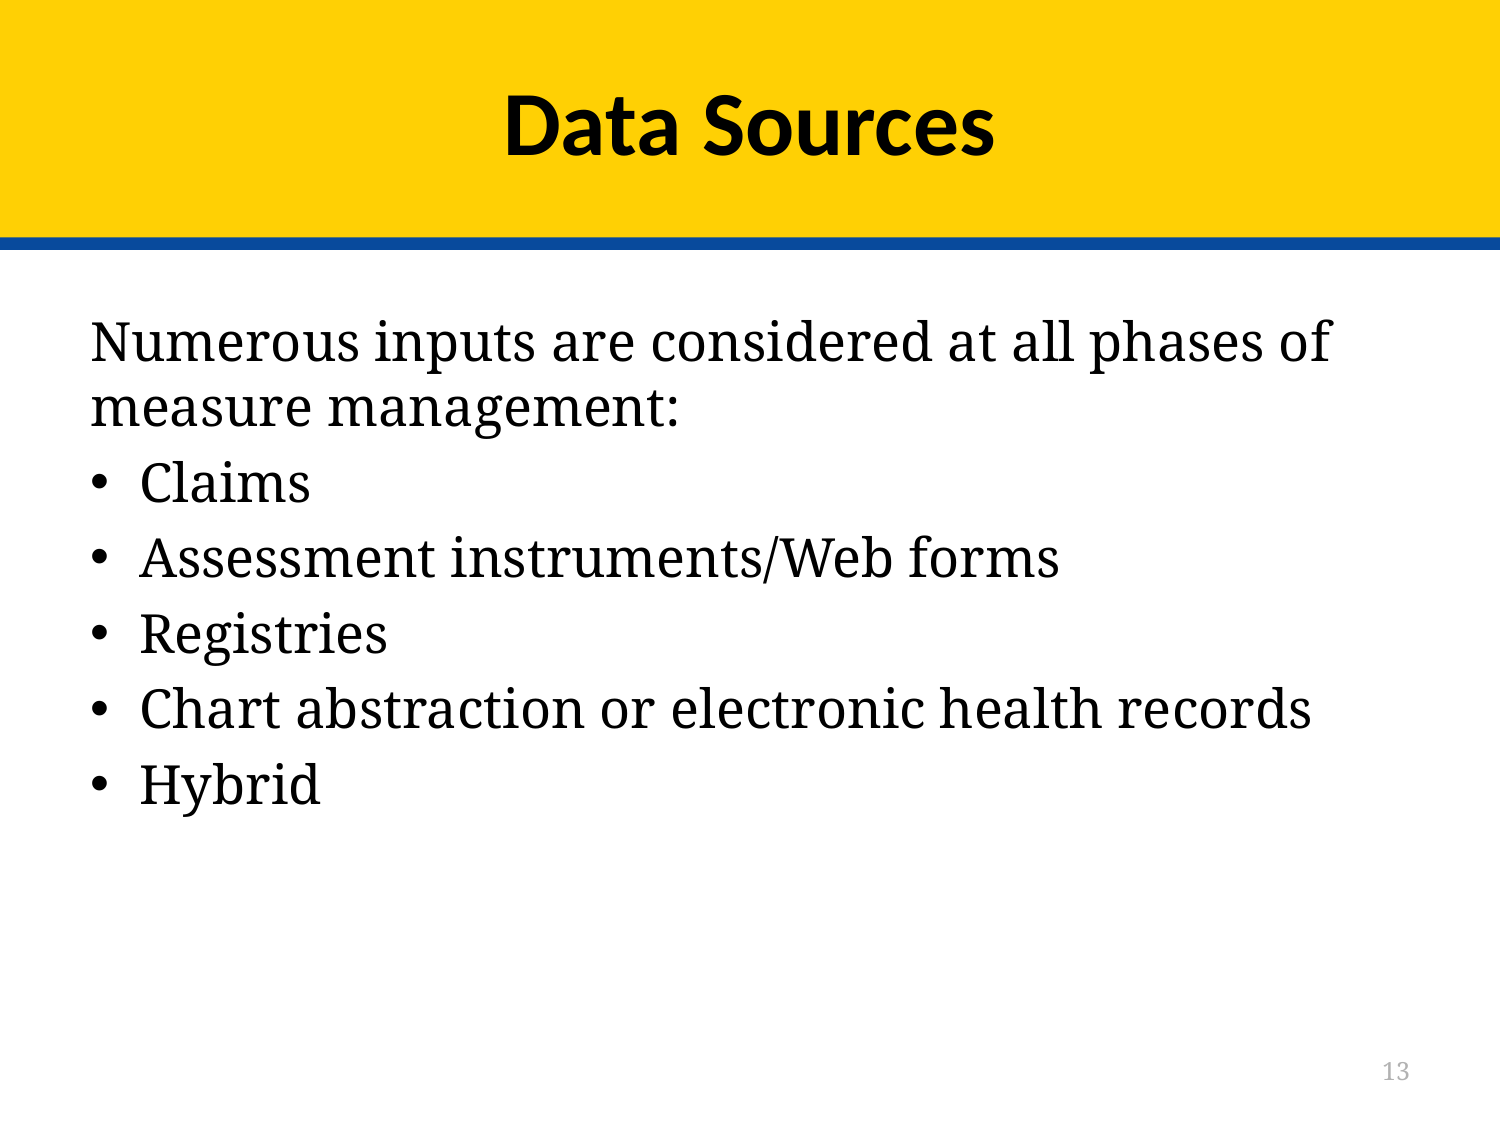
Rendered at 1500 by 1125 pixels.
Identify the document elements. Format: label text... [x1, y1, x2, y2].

list Numerous inputs are considered at all phases of measure management: Claims Assessment instruments/Web forms Registries Chart abstraction or electronic health records Hybrid [75, 299, 1425, 825]
title Data Sources [0, 0, 1500, 238]
slide_number 13 [1074, 1042, 1425, 1103]
